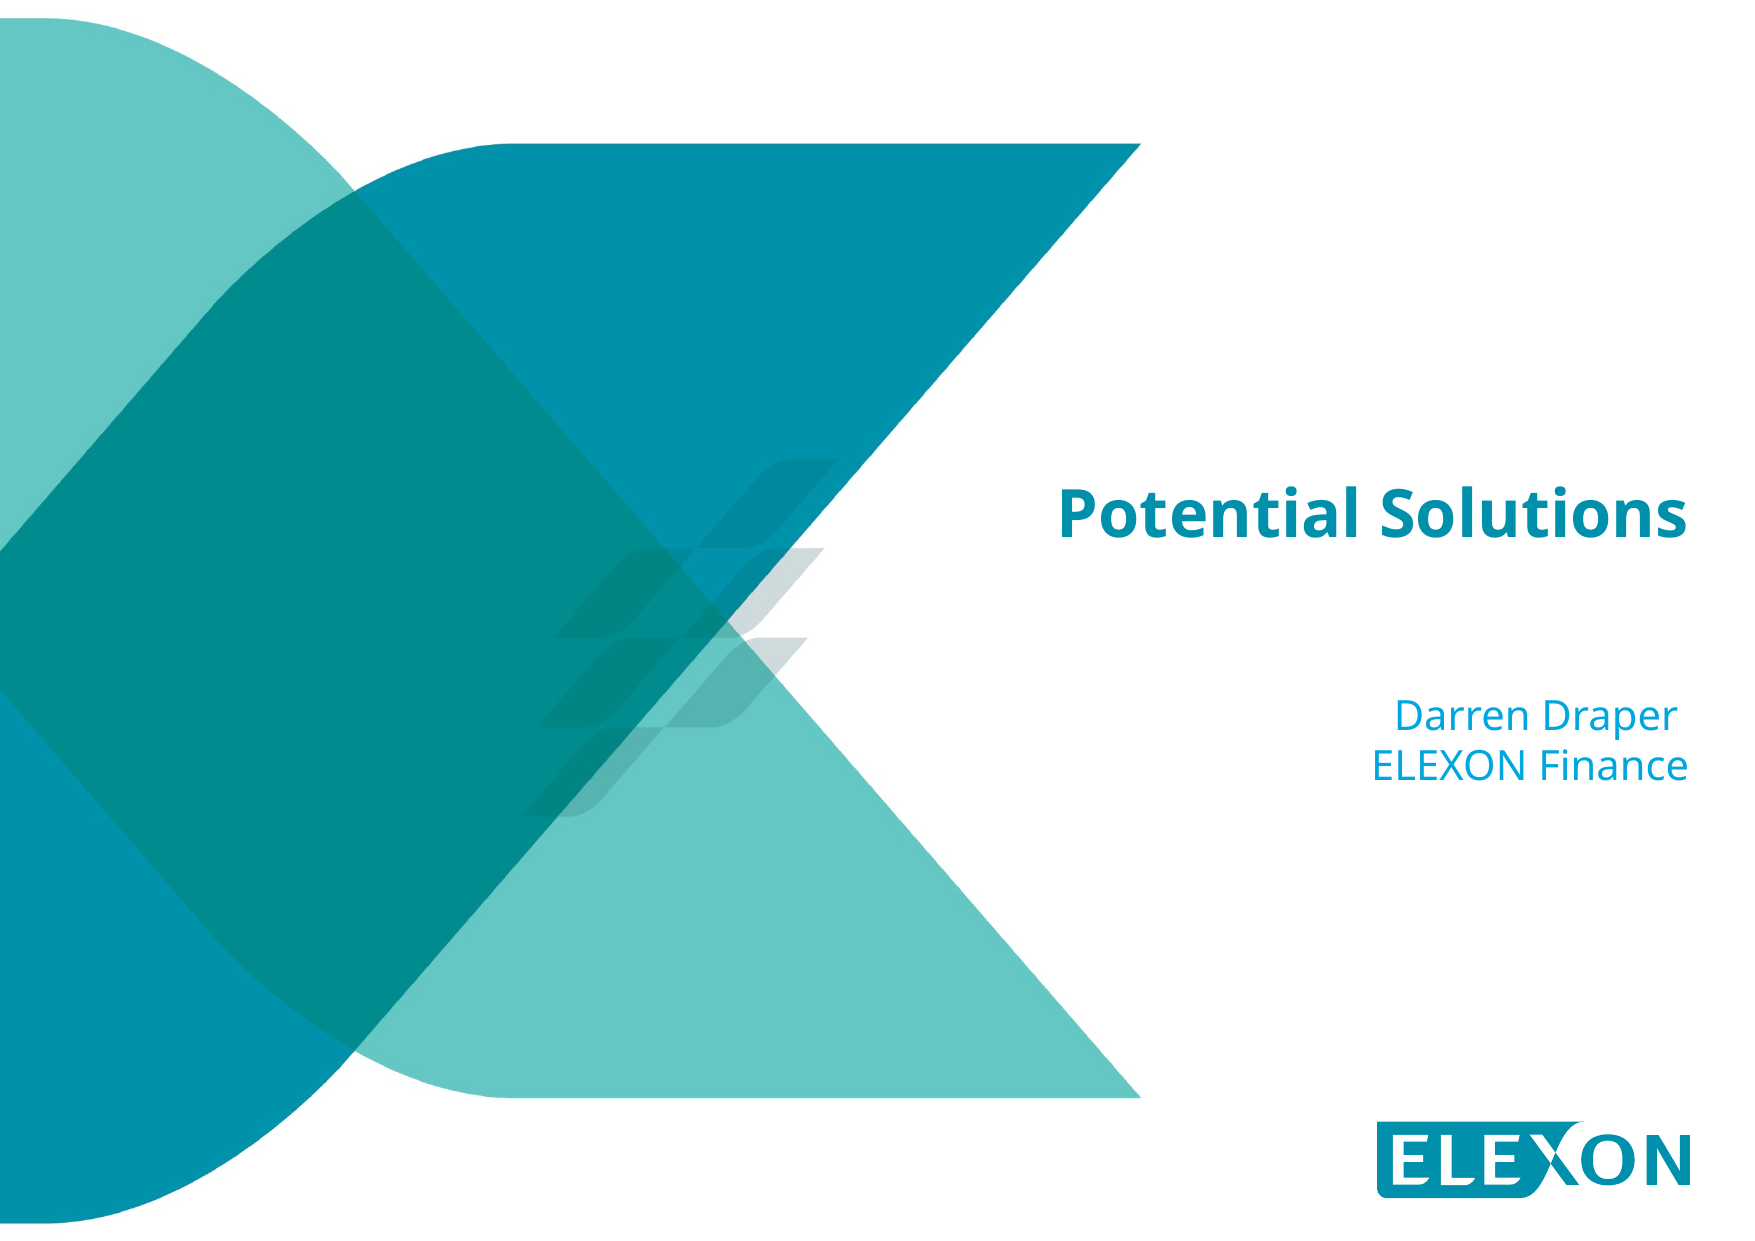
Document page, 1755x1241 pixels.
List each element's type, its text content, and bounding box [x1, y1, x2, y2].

list Darren Draper ELEXON Finance [1039, 688, 1690, 795]
title Potential Solutions [1039, 476, 1689, 631]
picture [0, 0, 1174, 1241]
